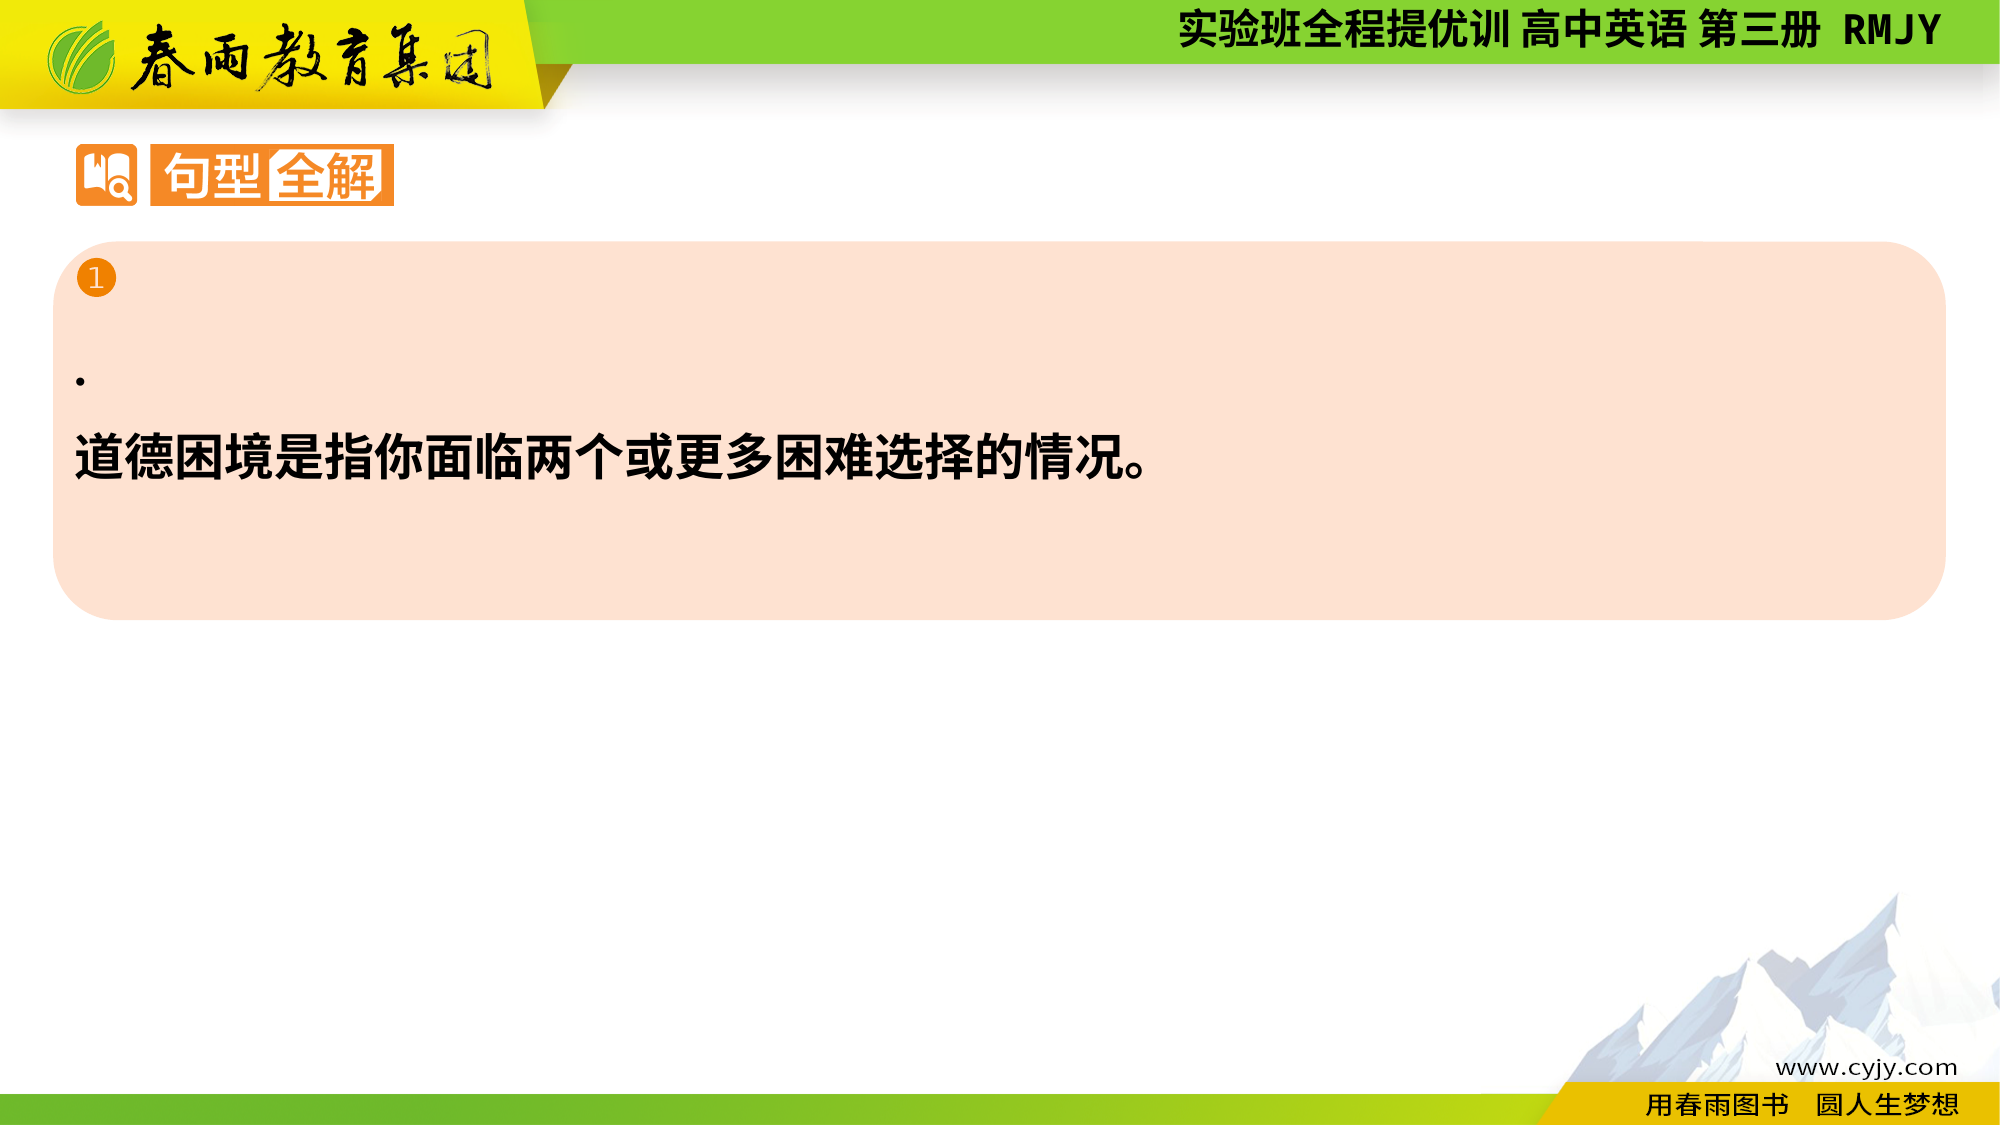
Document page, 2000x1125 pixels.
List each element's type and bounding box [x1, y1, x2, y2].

text_box [54, 243, 1945, 619]
picture [0, 0, 2000, 1125]
